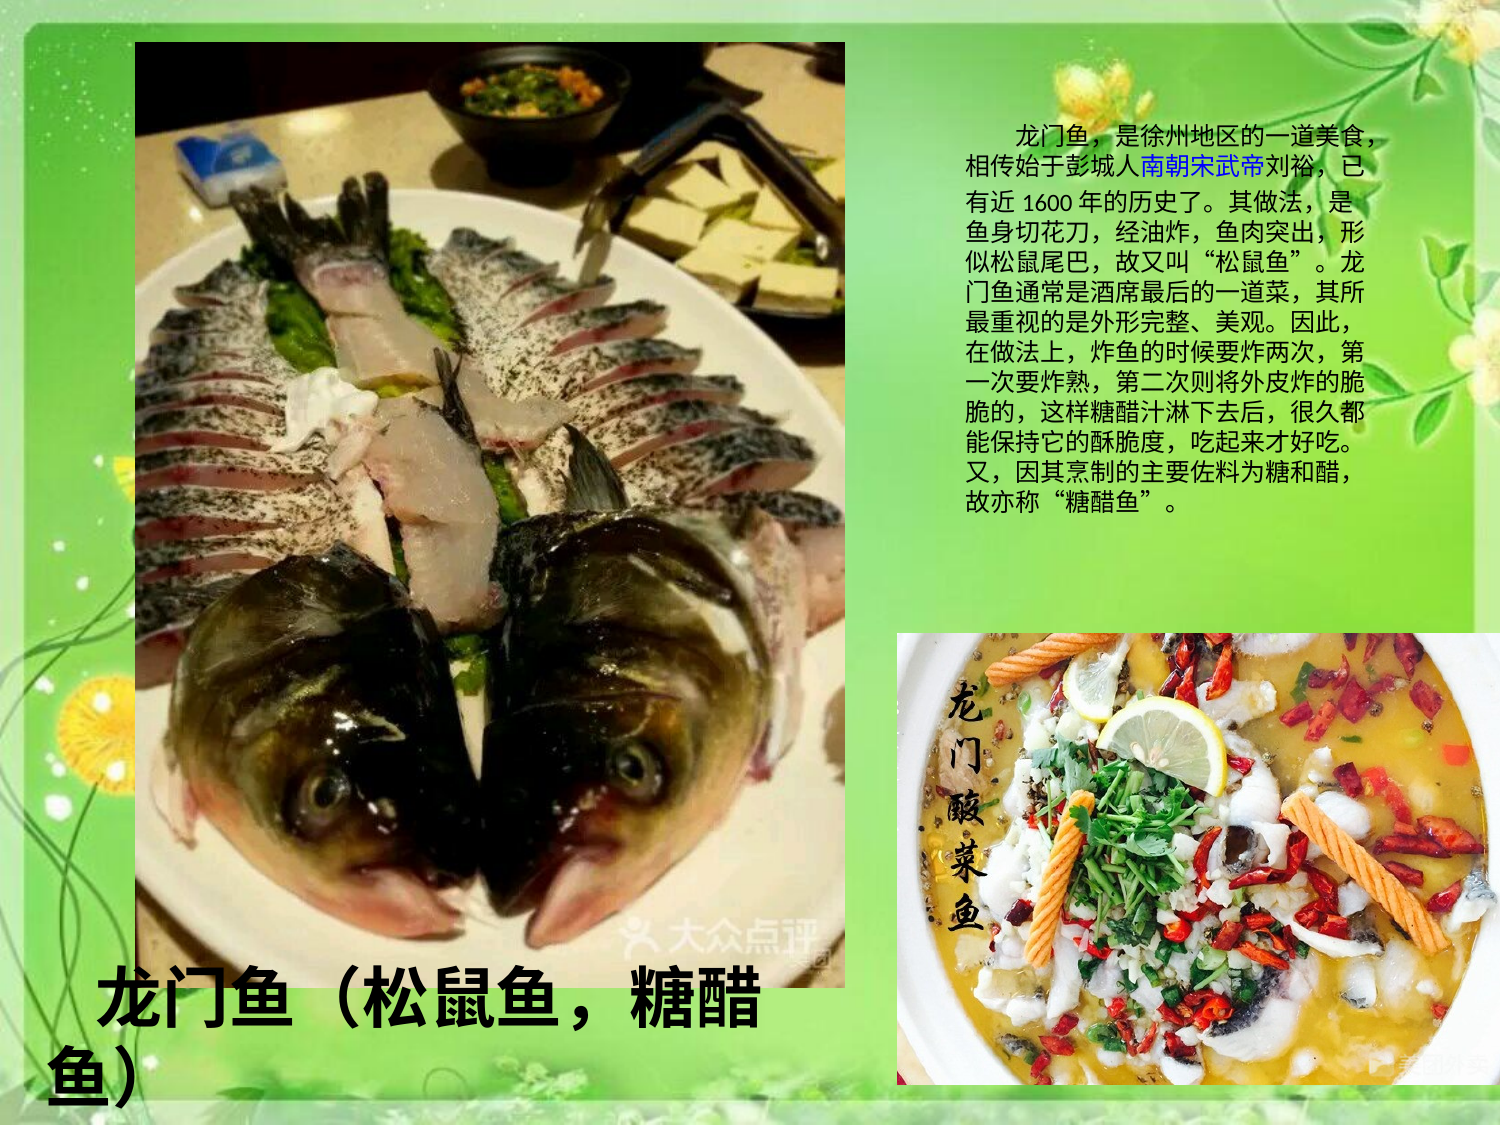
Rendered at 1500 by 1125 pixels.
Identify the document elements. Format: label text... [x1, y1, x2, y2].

text_box 龙门鱼，是徐州地区的一道美食，相传始于彭城人南朝宋武帝刘裕，已有近1600年的历史了。其做法，是鱼身切花刀，经油炸，鱼肉突出，形似松鼠尾巴，故又叫“松鼠鱼”。龙门鱼通常是酒席最后的一道菜，其所最重视的是外形完整、美观。因此，在做法上，炸鱼的时候要炸两次，第一次要炸熟，第二次则将外皮炸的脆脆的，这样糖醋汁淋下去后，很久都能保持它的酥脆度，吃起来才好吃。又，因其烹制的主要佐料为糖和醋，故亦称“糖醋鱼”。 [950, 112, 1382, 524]
text_box 龙门鱼（松鼠鱼，糖醋鱼） [30, 988, 862, 1084]
picture [0, 0, 1500, 1125]
